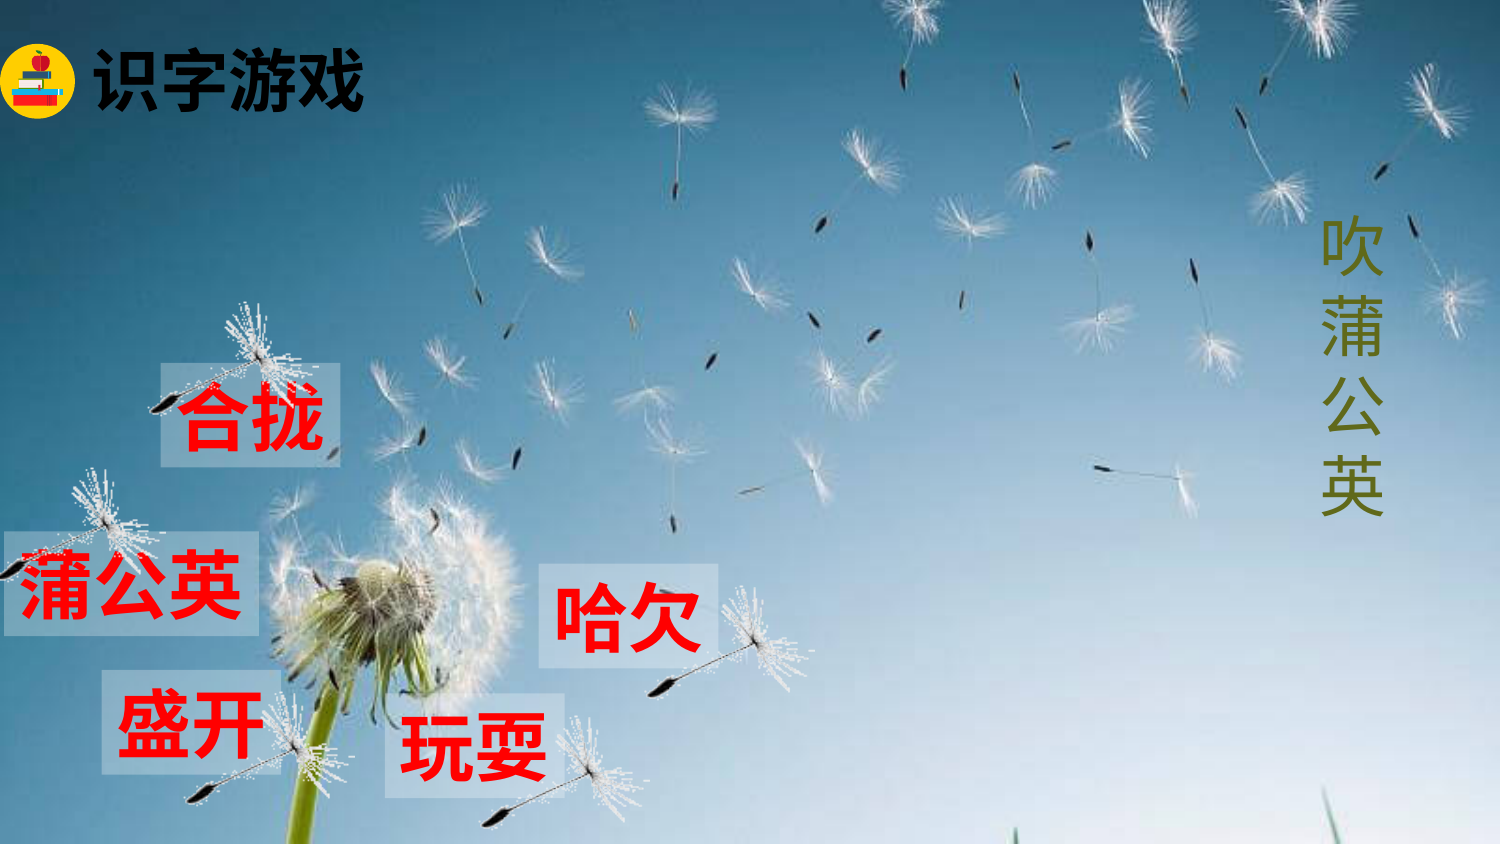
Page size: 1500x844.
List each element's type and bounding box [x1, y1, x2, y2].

picture [0, 0, 1500, 844]
text_box [0, 43, 76, 119]
